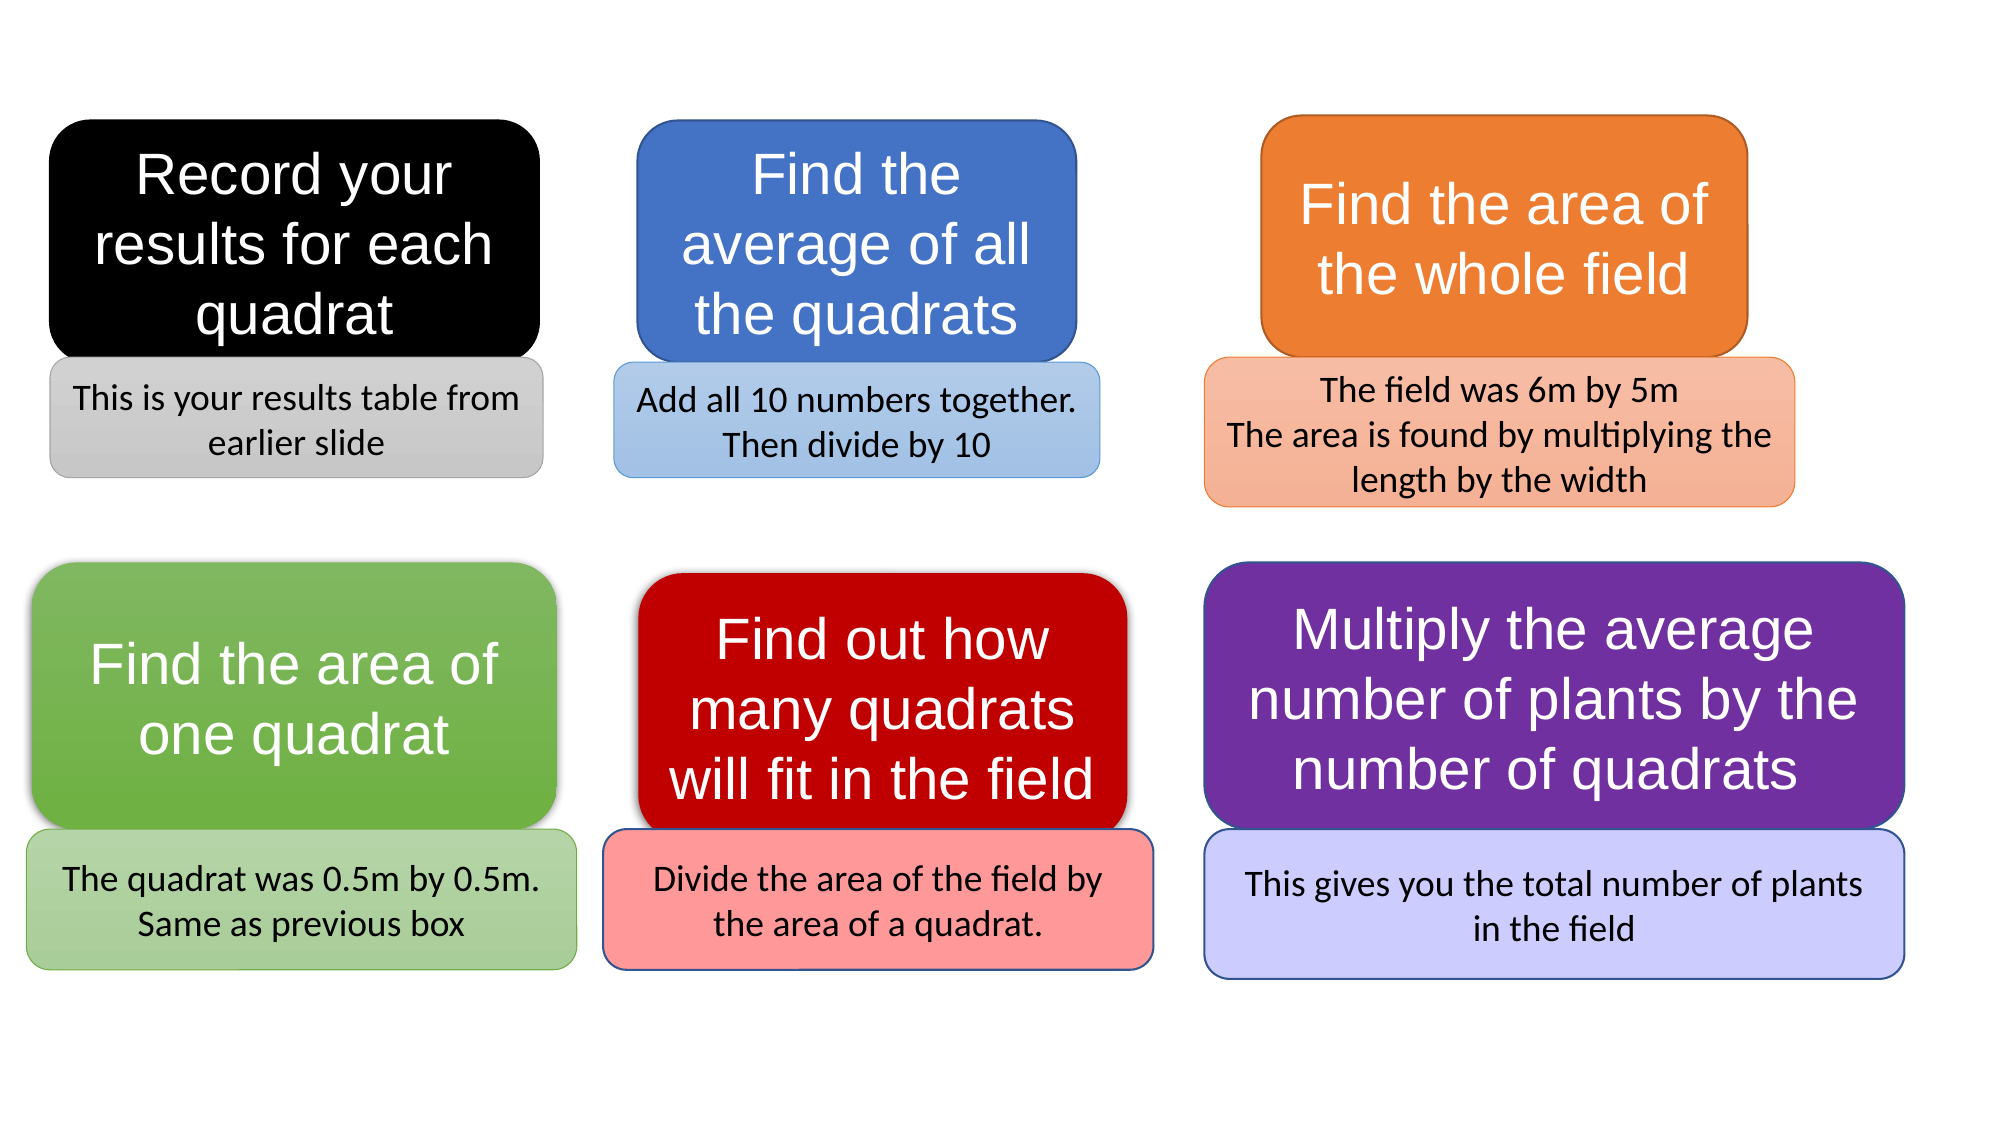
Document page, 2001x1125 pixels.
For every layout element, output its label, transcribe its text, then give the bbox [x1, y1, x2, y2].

text_box The quadrat was 0.5m by 0.5m. Same as previous box [25, 828, 578, 971]
text_box Add all 10 numbers together. Then divide by 10 [613, 361, 1101, 479]
text_box Find the area of the whole field [1260, 114, 1749, 356]
text_box Divide the area of the field by the area of a quadrat. [602, 828, 1155, 971]
text_box Record your results for each quadrat [48, 119, 540, 356]
text_box This gives you the total number of plants in the field [1203, 828, 1906, 980]
text_box Find the average of all the quadrats [636, 119, 1078, 361]
text_box Multiply the average number of plants by the number of quadrats [1203, 561, 1906, 828]
text_box Find the area of one quadrat [31, 562, 557, 828]
text_box The field was 6m by 5m The area is found by multiplying the length by the width [1203, 356, 1796, 508]
text_box This is your results table from earlier slide [49, 356, 544, 479]
text_box Find out how many quadrats will fit in the field [638, 573, 1128, 828]
